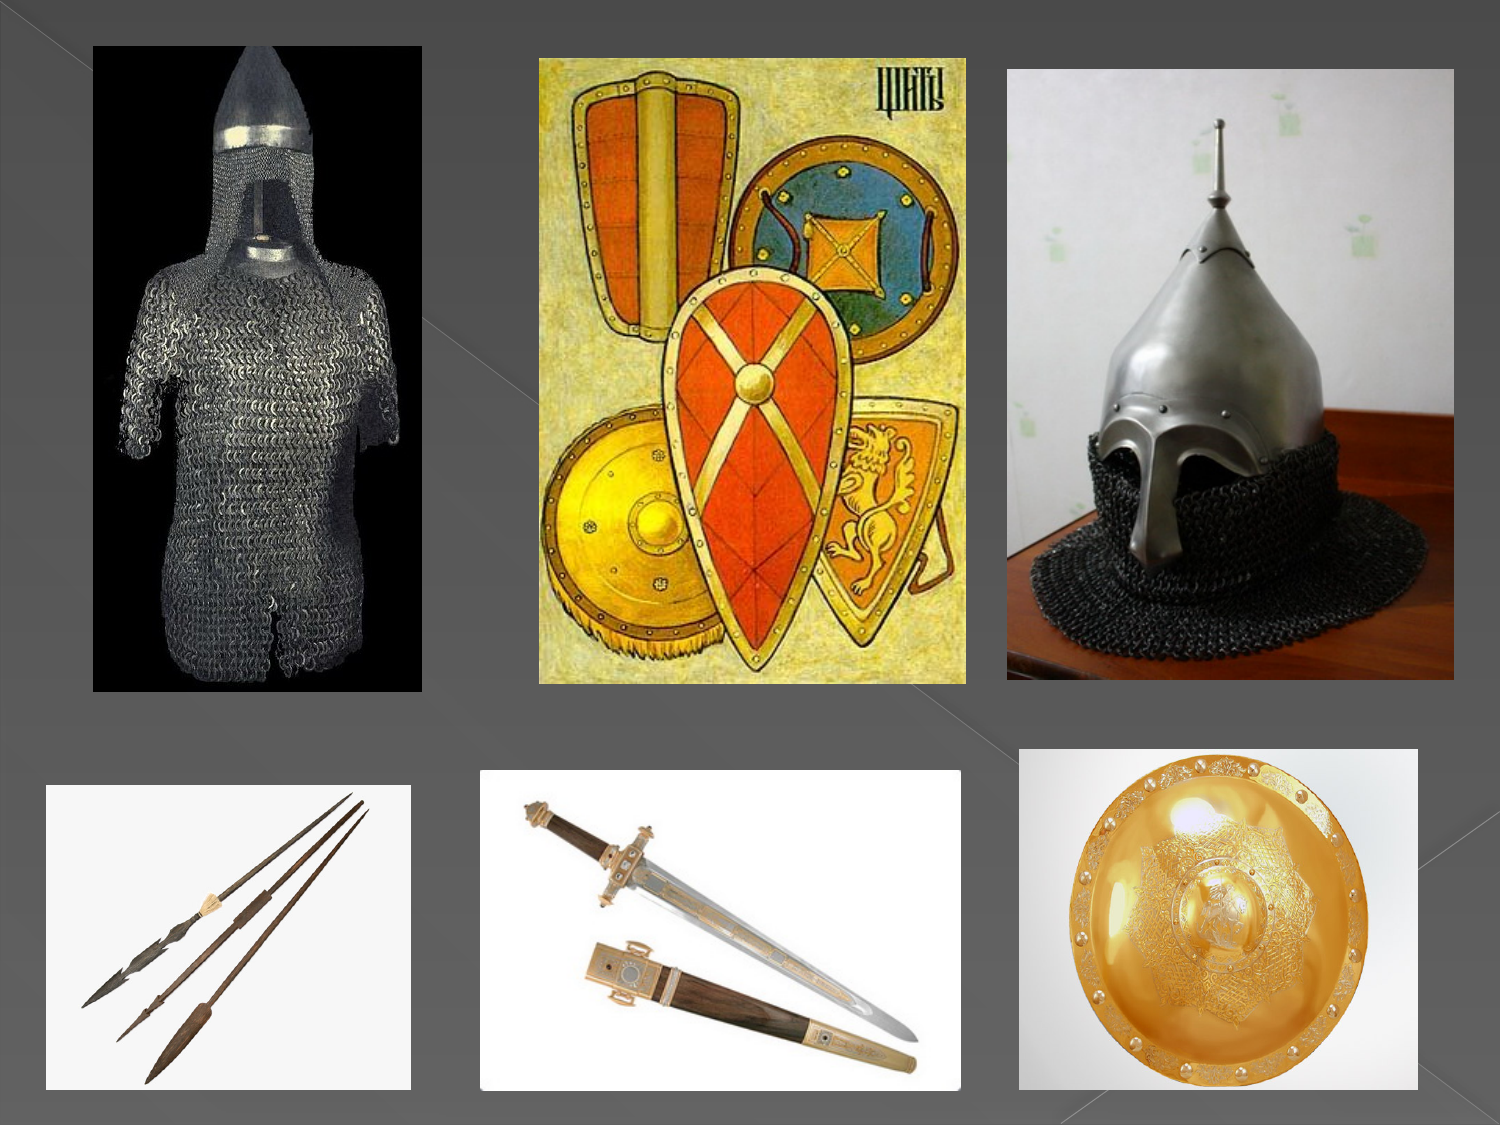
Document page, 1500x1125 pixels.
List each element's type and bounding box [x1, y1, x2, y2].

picture [1019, 749, 1419, 1091]
picture [480, 770, 962, 1091]
picture [1007, 68, 1454, 680]
picture [538, 58, 966, 684]
picture [46, 784, 411, 1091]
picture [93, 46, 422, 692]
